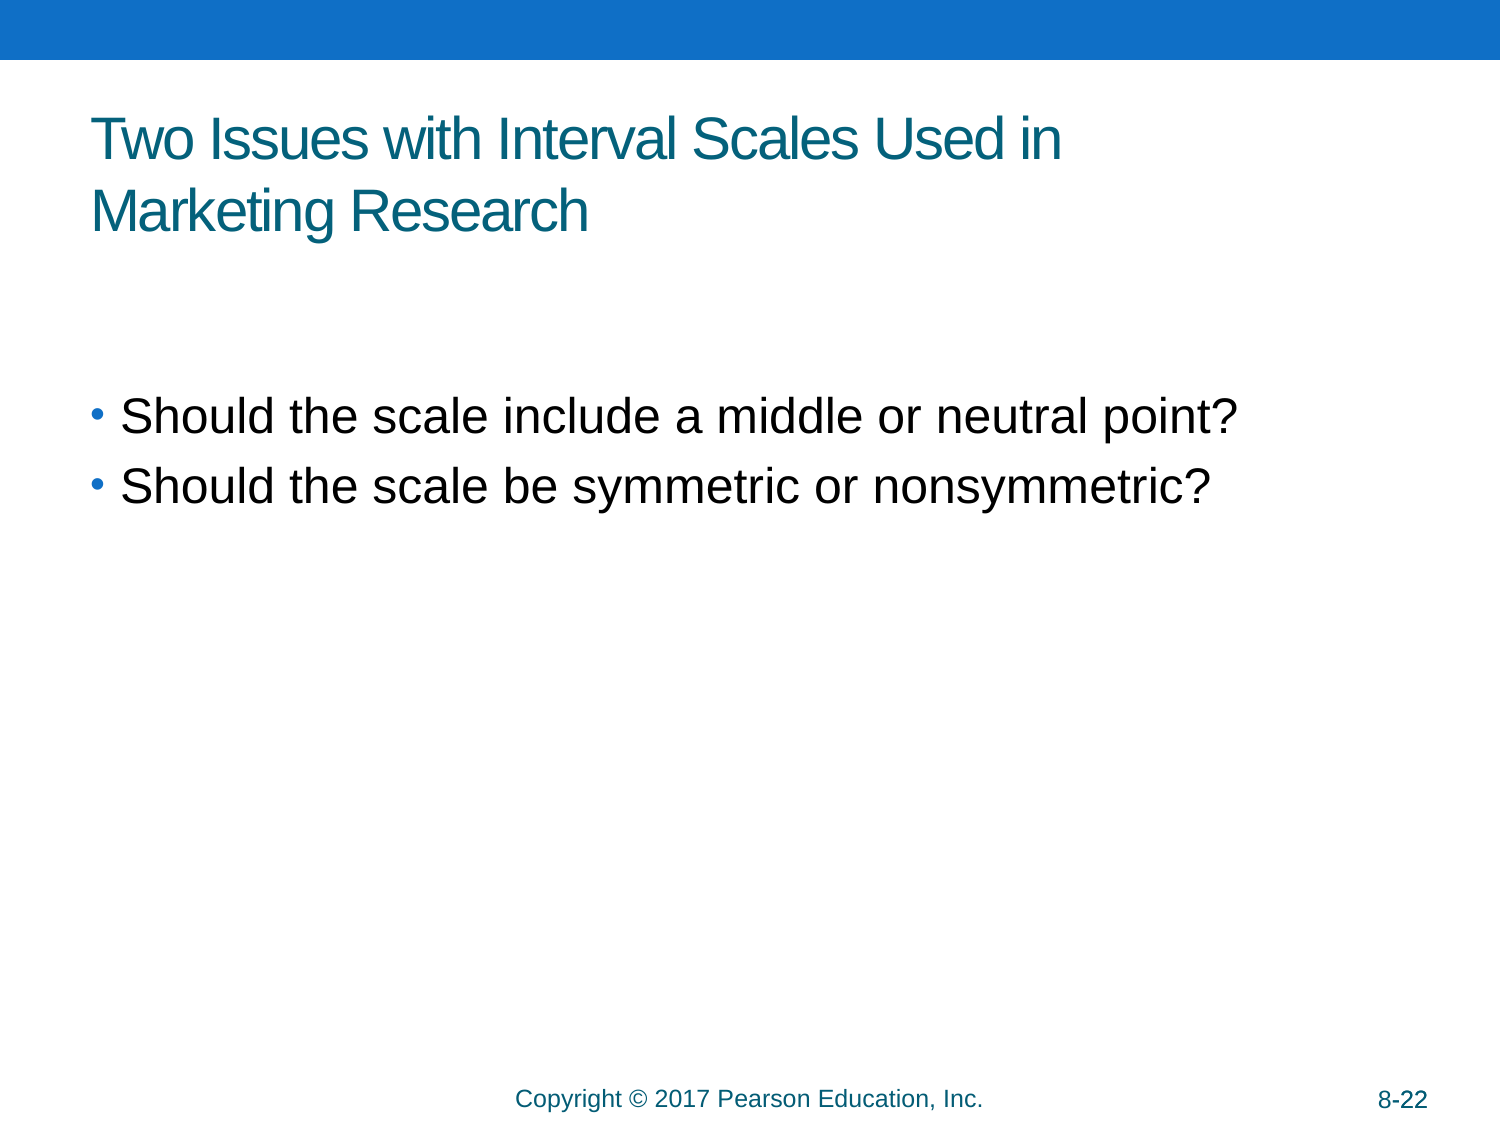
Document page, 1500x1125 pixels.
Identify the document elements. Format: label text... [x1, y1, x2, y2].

list Should the scale include a middle or neutral point? Should the scale be symmetric or nonsymmetric? [75, 376, 1425, 1125]
title Two Issues with Interval Scales Used in Marketing Research [75, 90, 1425, 253]
